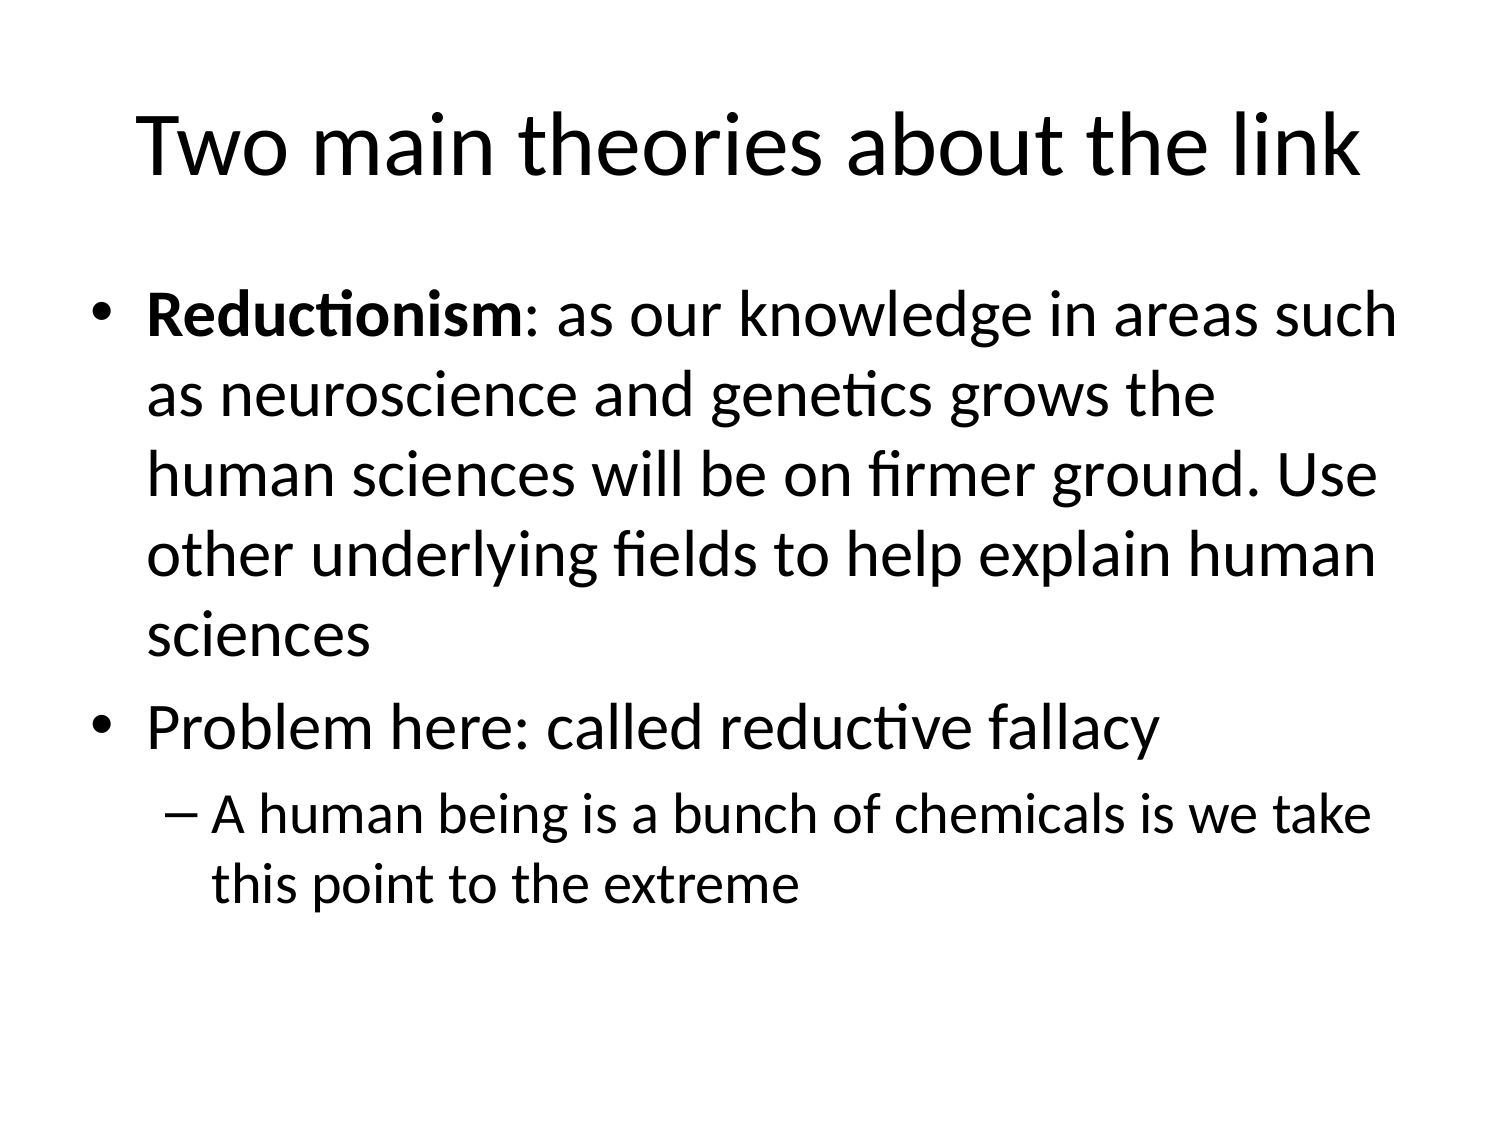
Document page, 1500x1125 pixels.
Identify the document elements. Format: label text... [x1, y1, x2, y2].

list Reductionism: as our knowledge in areas such as neuroscience and genetics grows the human sciences will be on firmer ground. Use other underlying fields to help explain human sciences Problem here: called reductive fallacy A human being is a bunch of chemicals is we take this point to the extreme [75, 262, 1425, 1005]
title Two main theories about the link [75, 45, 1425, 233]
